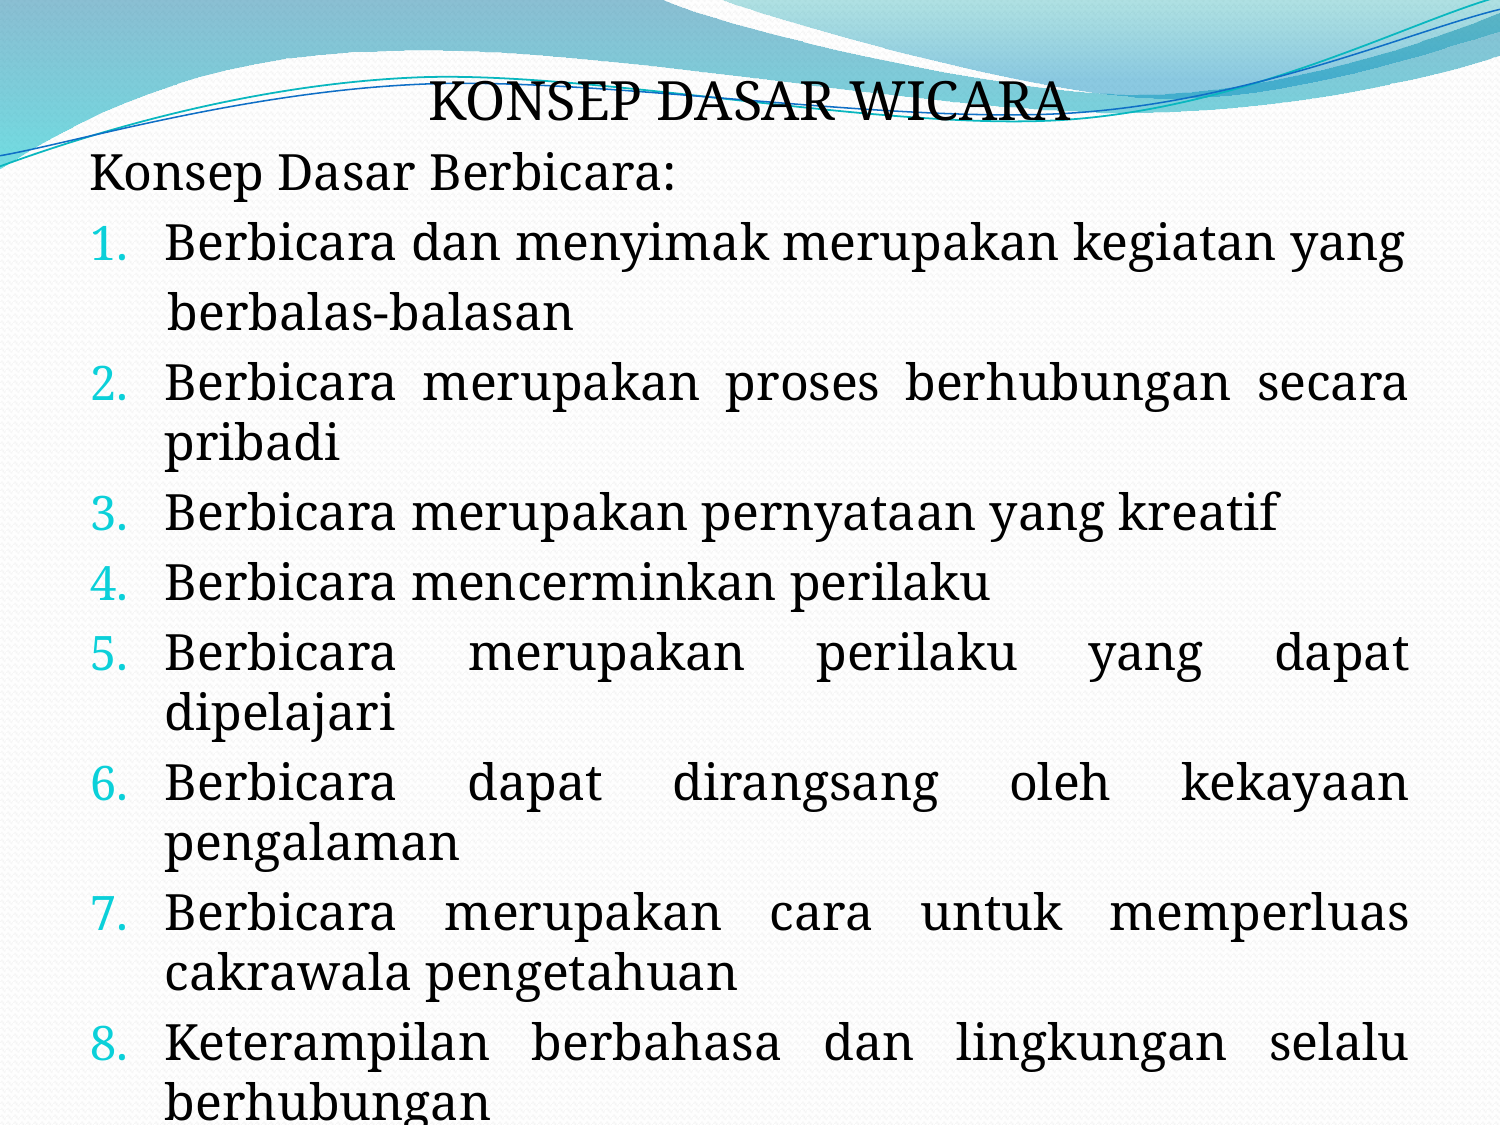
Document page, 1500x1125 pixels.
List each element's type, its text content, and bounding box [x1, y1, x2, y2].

list KONSEP DASAR WICARA Konsep Dasar Berbicara: Berbicara dan menyimak merupakan kegiatan yang berbalas-balasan Berbicara merupakan proses berhubungan secara pribadi Berbicara merupakan pernyataan yang kreatif Berbicara mencerminkan perilaku Berbicara merupakan perilaku yang dapat dipelajari Berbicara dapat dirangsang oleh kekayaan pengalaman Berbicara merupakan cara untuk memperluas cakrawala pengetahuan Keterampilan berbahasa dan lingkungan selalu berhubungan [75, 58, 1425, 1038]
